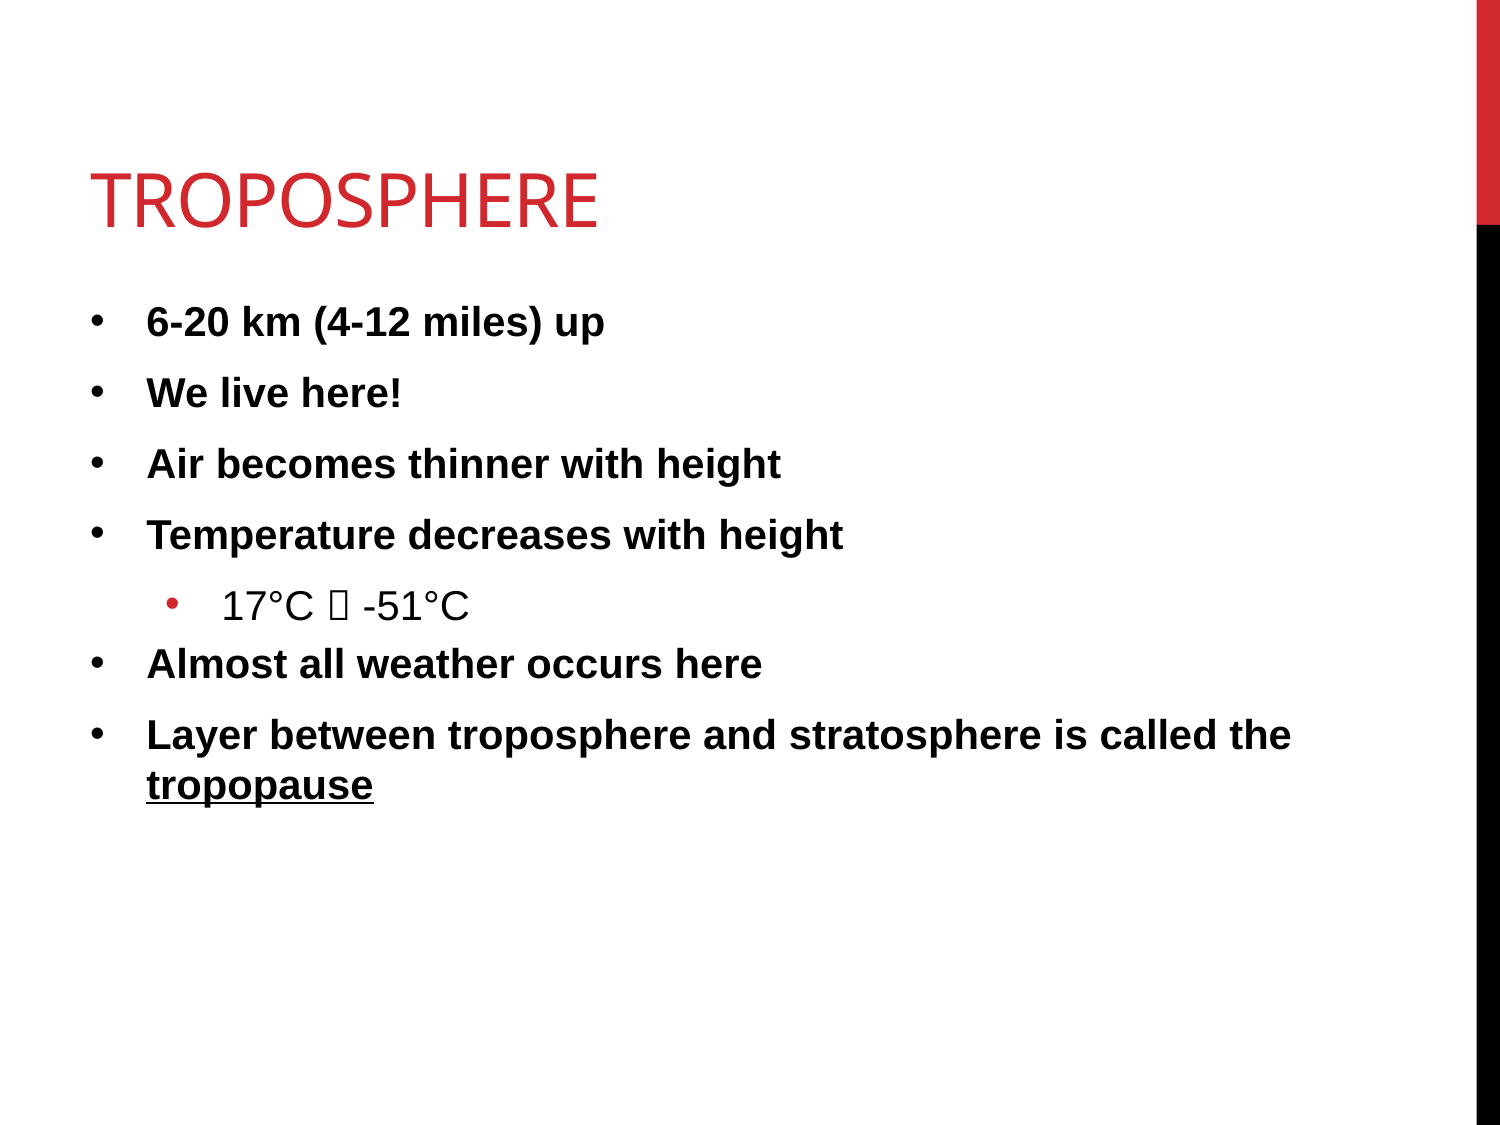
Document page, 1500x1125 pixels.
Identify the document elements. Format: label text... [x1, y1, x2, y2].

title Troposphere [75, 25, 1025, 250]
list 6-20 km (4-12 miles) up We live here! Air becomes thinner with height Temperature decreases with height 17°C  -51°C Almost all weather occurs here Layer between troposphere and stratosphere is called the tropopause [75, 287, 1325, 1005]
